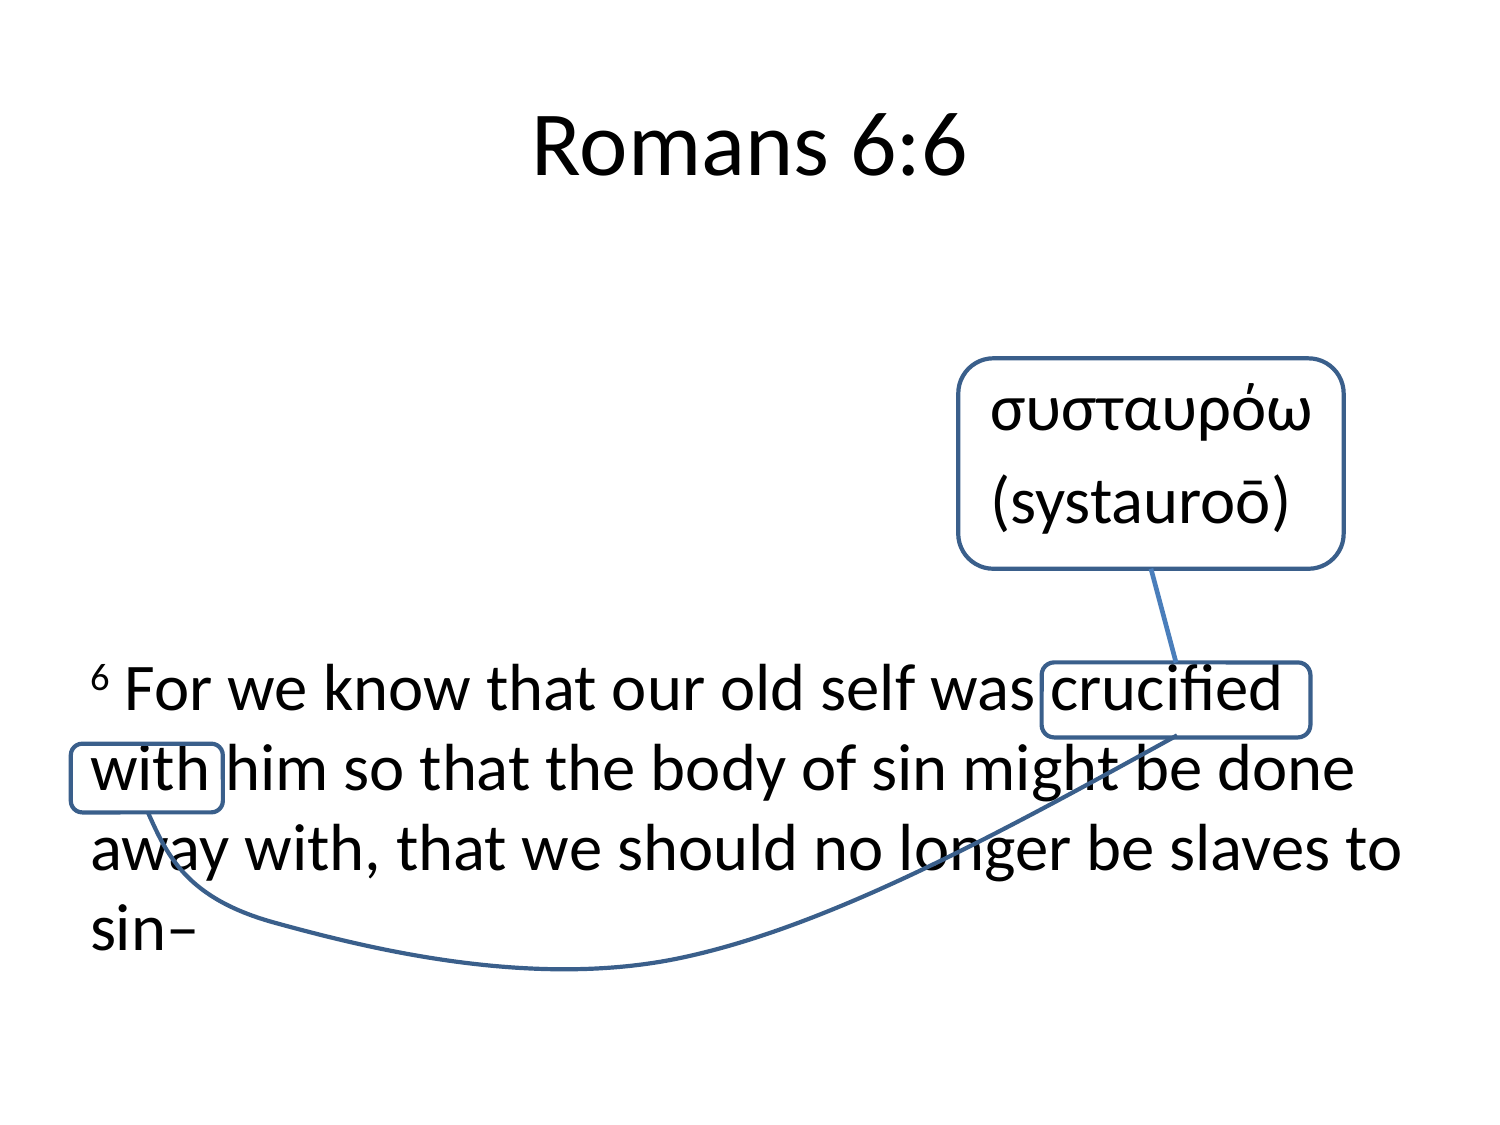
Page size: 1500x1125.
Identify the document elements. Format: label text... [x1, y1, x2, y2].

title Romans 6:6 [75, 45, 1425, 233]
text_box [1150, 568, 1177, 663]
text_box [1039, 660, 1313, 740]
text_box [146, 733, 1179, 972]
list συσταυρόω (systauroō) 6 For we know that our old self was crucified with him so that the body of sin might be done away with, that we should no longer be slaves to sin– [75, 262, 1425, 1005]
text_box [956, 356, 1346, 571]
text_box [68, 741, 225, 815]
